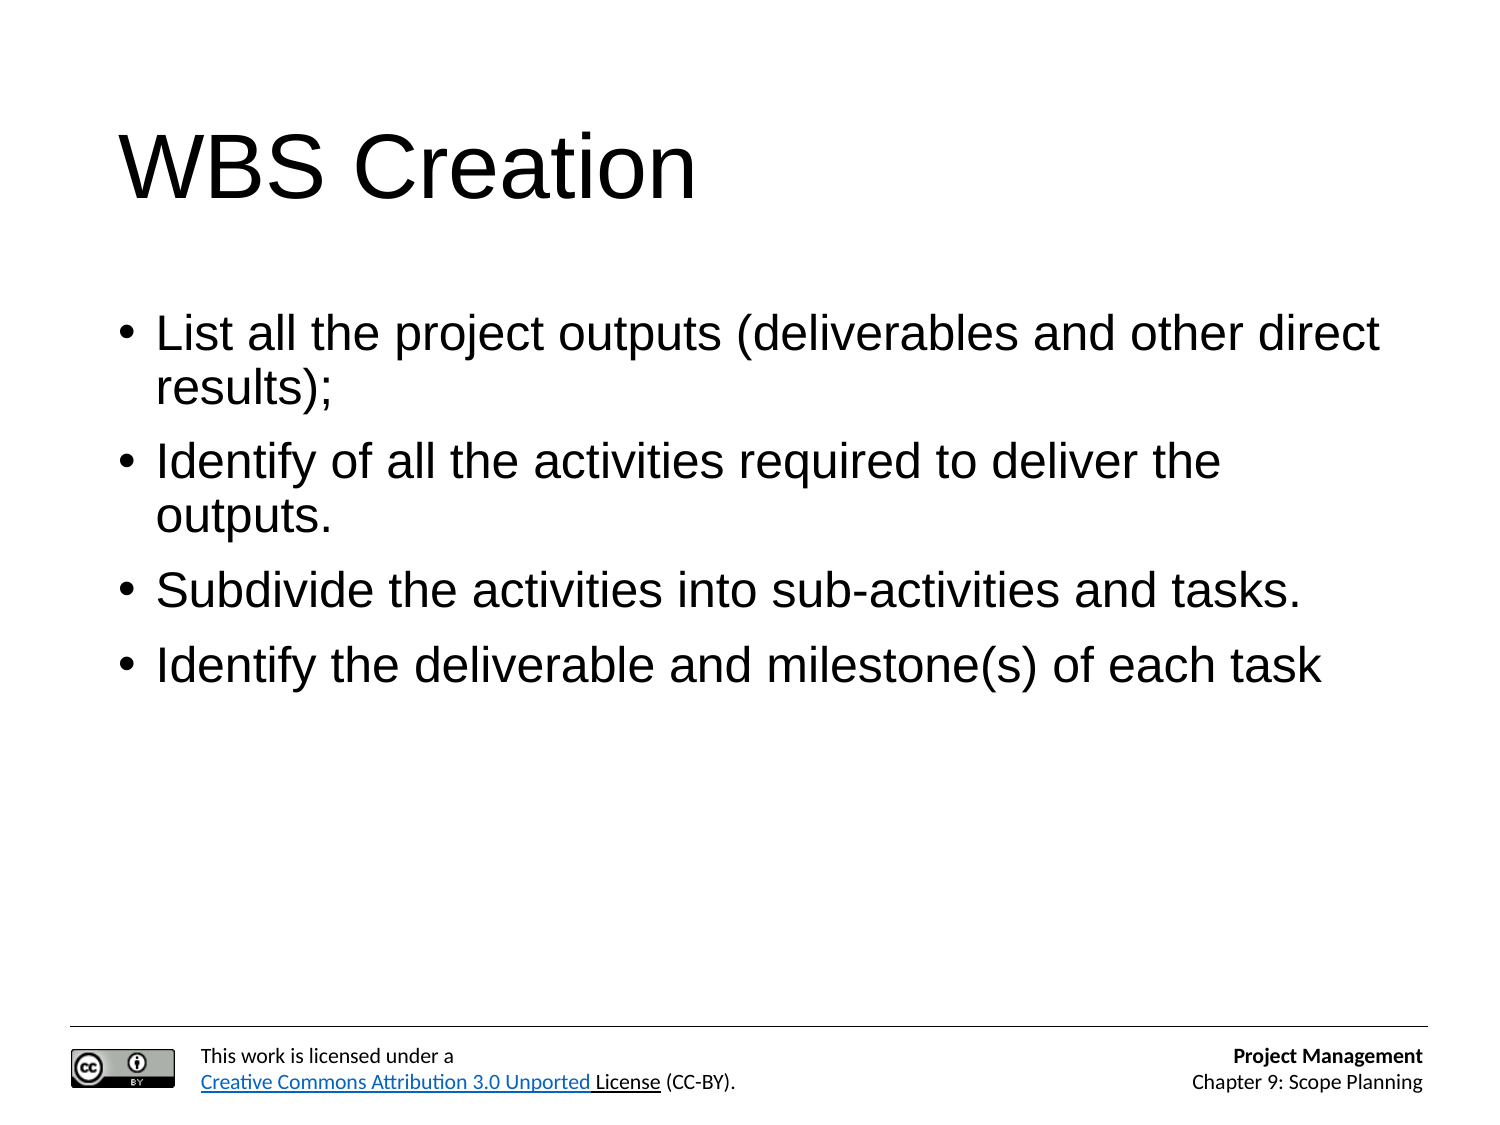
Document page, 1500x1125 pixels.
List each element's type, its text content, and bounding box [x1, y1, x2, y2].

title WBS Creation [103, 59, 1397, 278]
picture [71, 1049, 175, 1088]
list List all the project outputs (deliverables and other direct results); Identify of all the activities required to deliver the outputs. Subdivide the activities into sub-activities and tasks. Identify the deliverable and milestone(s) of each task [103, 299, 1397, 1014]
